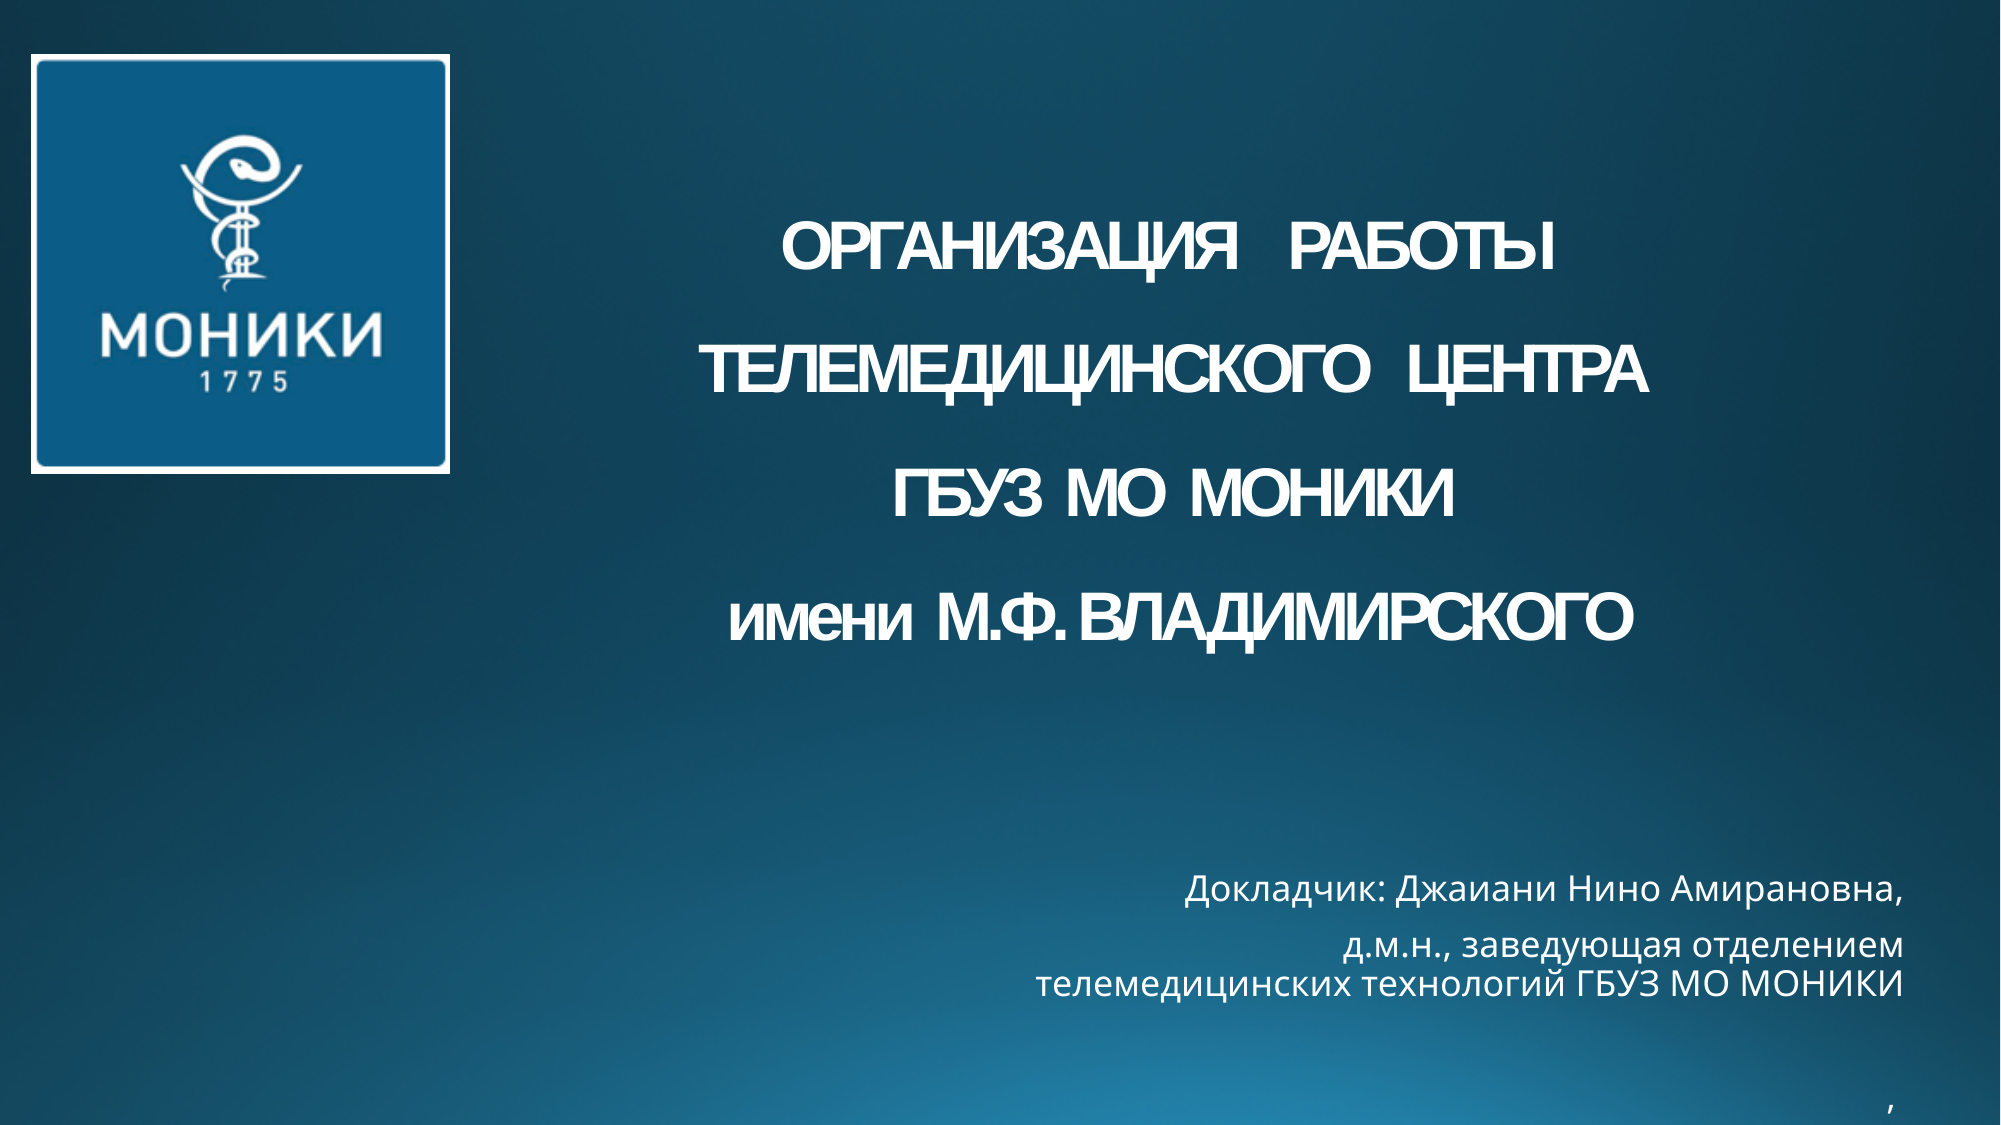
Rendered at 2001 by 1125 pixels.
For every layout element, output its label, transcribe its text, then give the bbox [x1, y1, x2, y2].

picture [0, 0, 2001, 1125]
title ОРГАНИЗАЦИЯ РАБОТЫ ТЕЛЕМЕДИЦИНСКОГО ЦЕНТРА ГБУЗ МО МОНИКИ имени М.Ф. ВЛАДИМИРСКОГО [443, 151, 1921, 791]
subtitle Докладчик: Джаиани Нино Амирановна, д.м.н., заведующая отделением телемедицинских технологий ГБУЗ МО МОНИКИ , [1016, 858, 1921, 1125]
